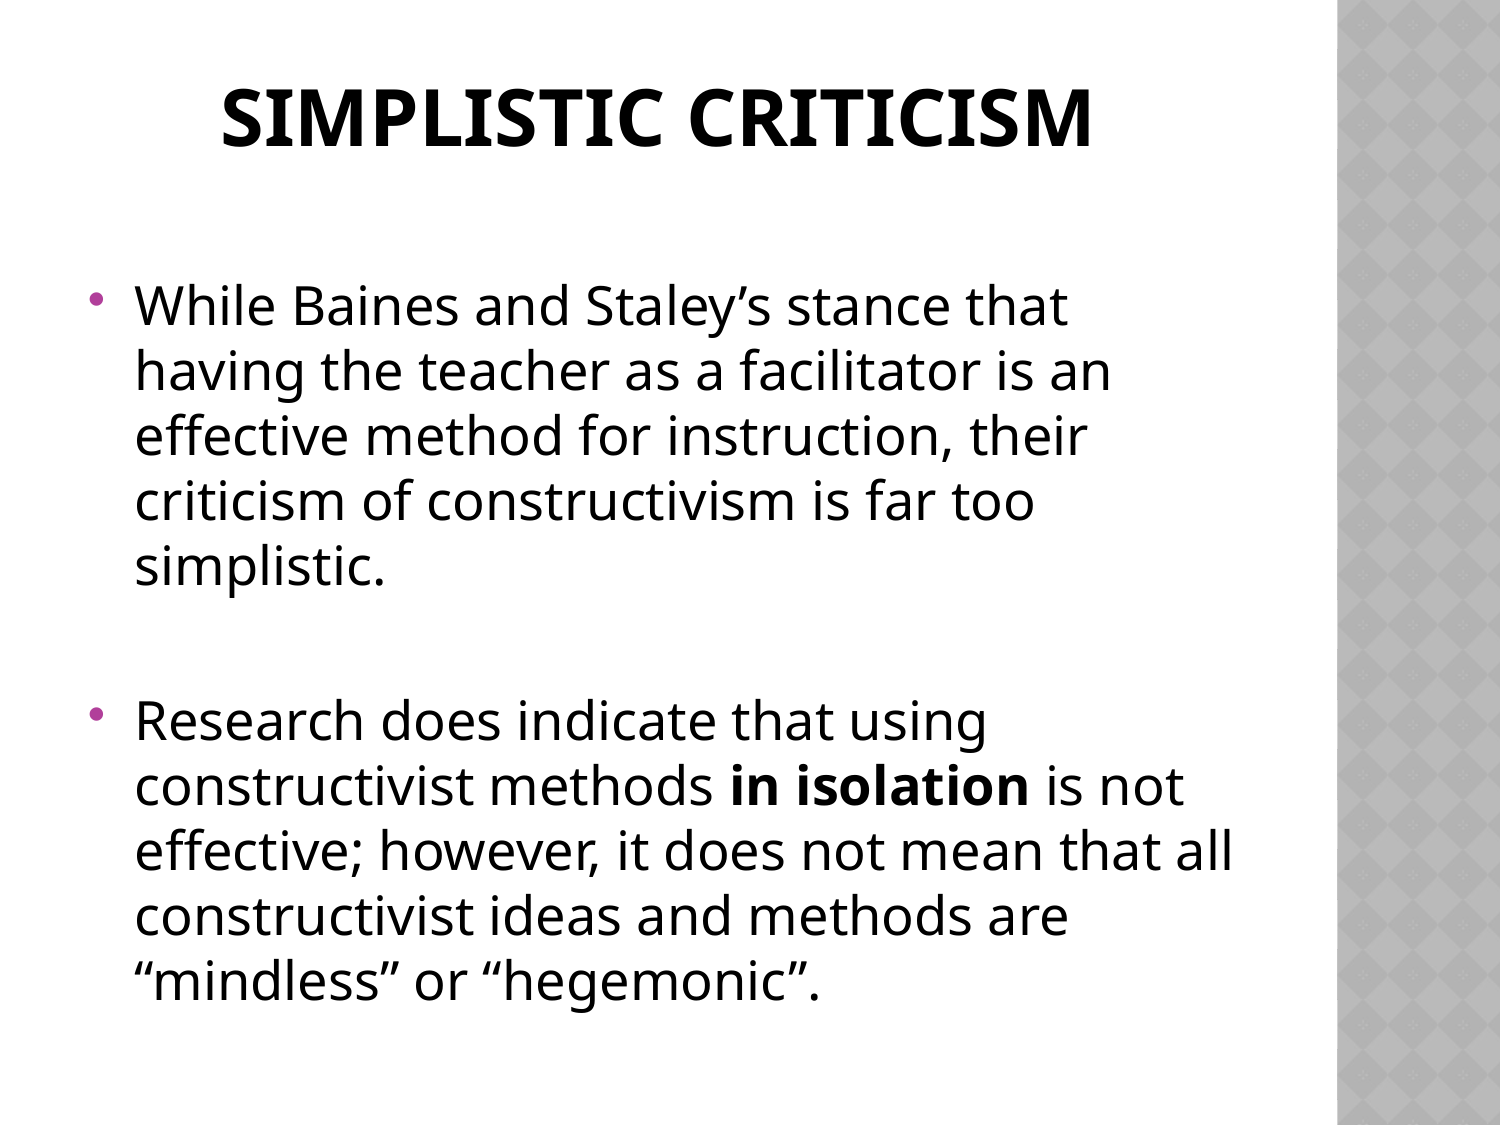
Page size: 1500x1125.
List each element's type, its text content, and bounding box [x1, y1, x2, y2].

title Simplistic Criticism [75, 52, 1263, 163]
list While Baines and Staley’s stance that having the teacher as a facilitator is an effective method for instruction, their criticism of constructivism is far too simplistic. Research does indicate that using constructivist methods in isolation is not effective; however, it does not mean that all constructivist ideas and methods are “mindless” or “hegemonic”. [75, 264, 1263, 1059]
